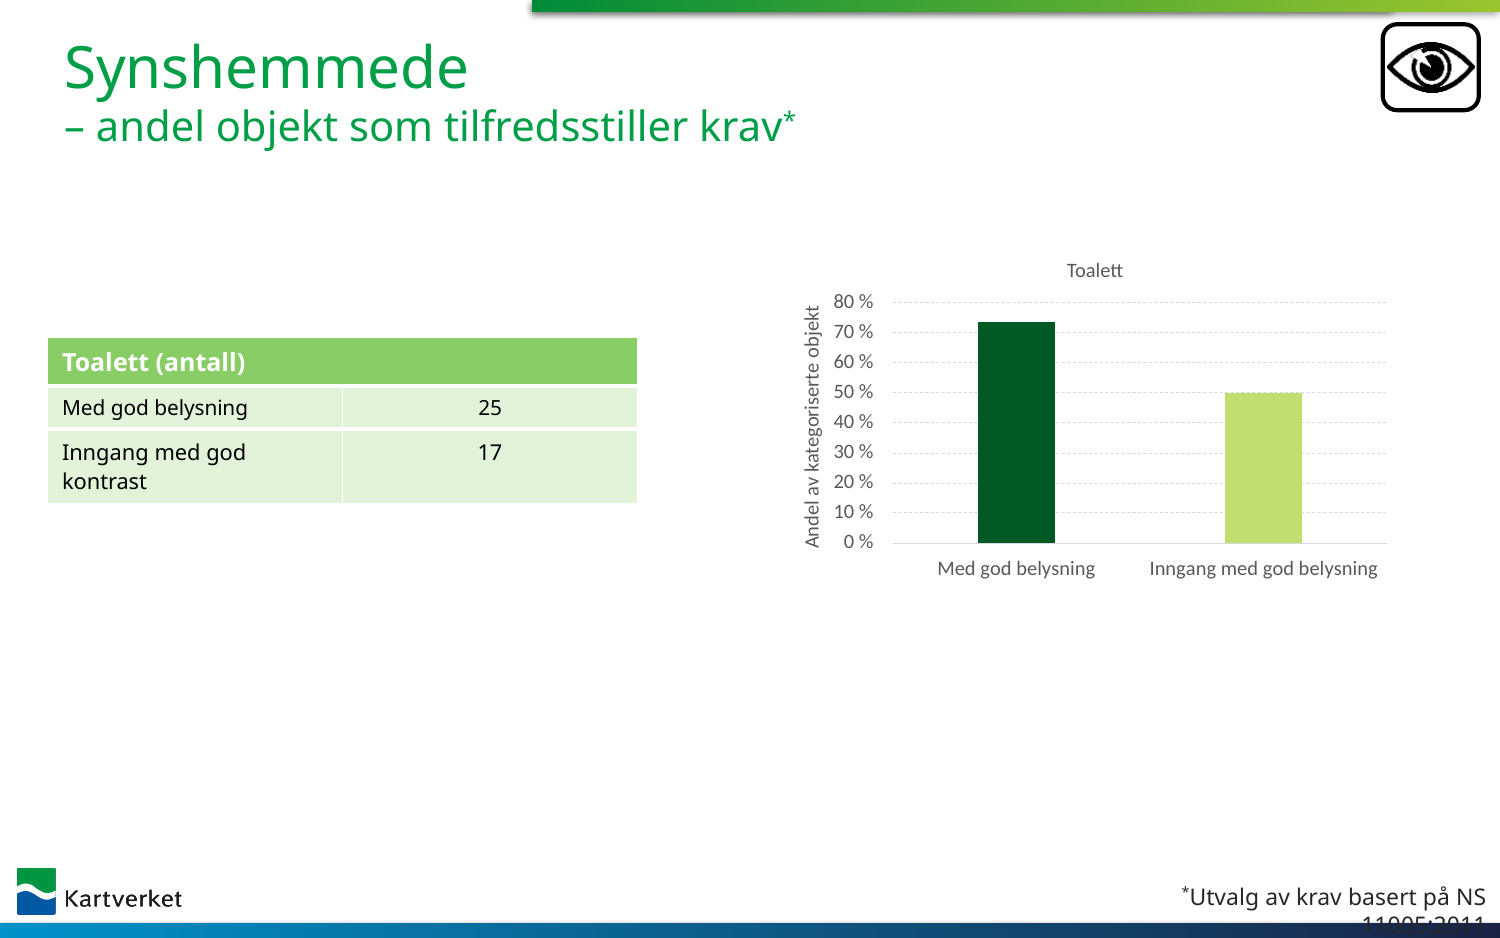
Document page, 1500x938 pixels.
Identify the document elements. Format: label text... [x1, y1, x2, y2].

table_header Toalett (antall) [48, 338, 637, 384]
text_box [1382, 24, 1480, 111]
table_cell Med god belysning [48, 388, 342, 427]
table_cell Inngang med god kontrast [48, 431, 342, 503]
table_cell 25 [343, 388, 637, 427]
table_cell 17 [343, 431, 637, 503]
text_box Synshemmede – andel objekt som tilfredsstiller krav* [49, 24, 1431, 158]
text_box *Utvalg av krav basert på NS 11005:2011 [1068, 873, 1500, 938]
picture [791, 249, 1400, 589]
